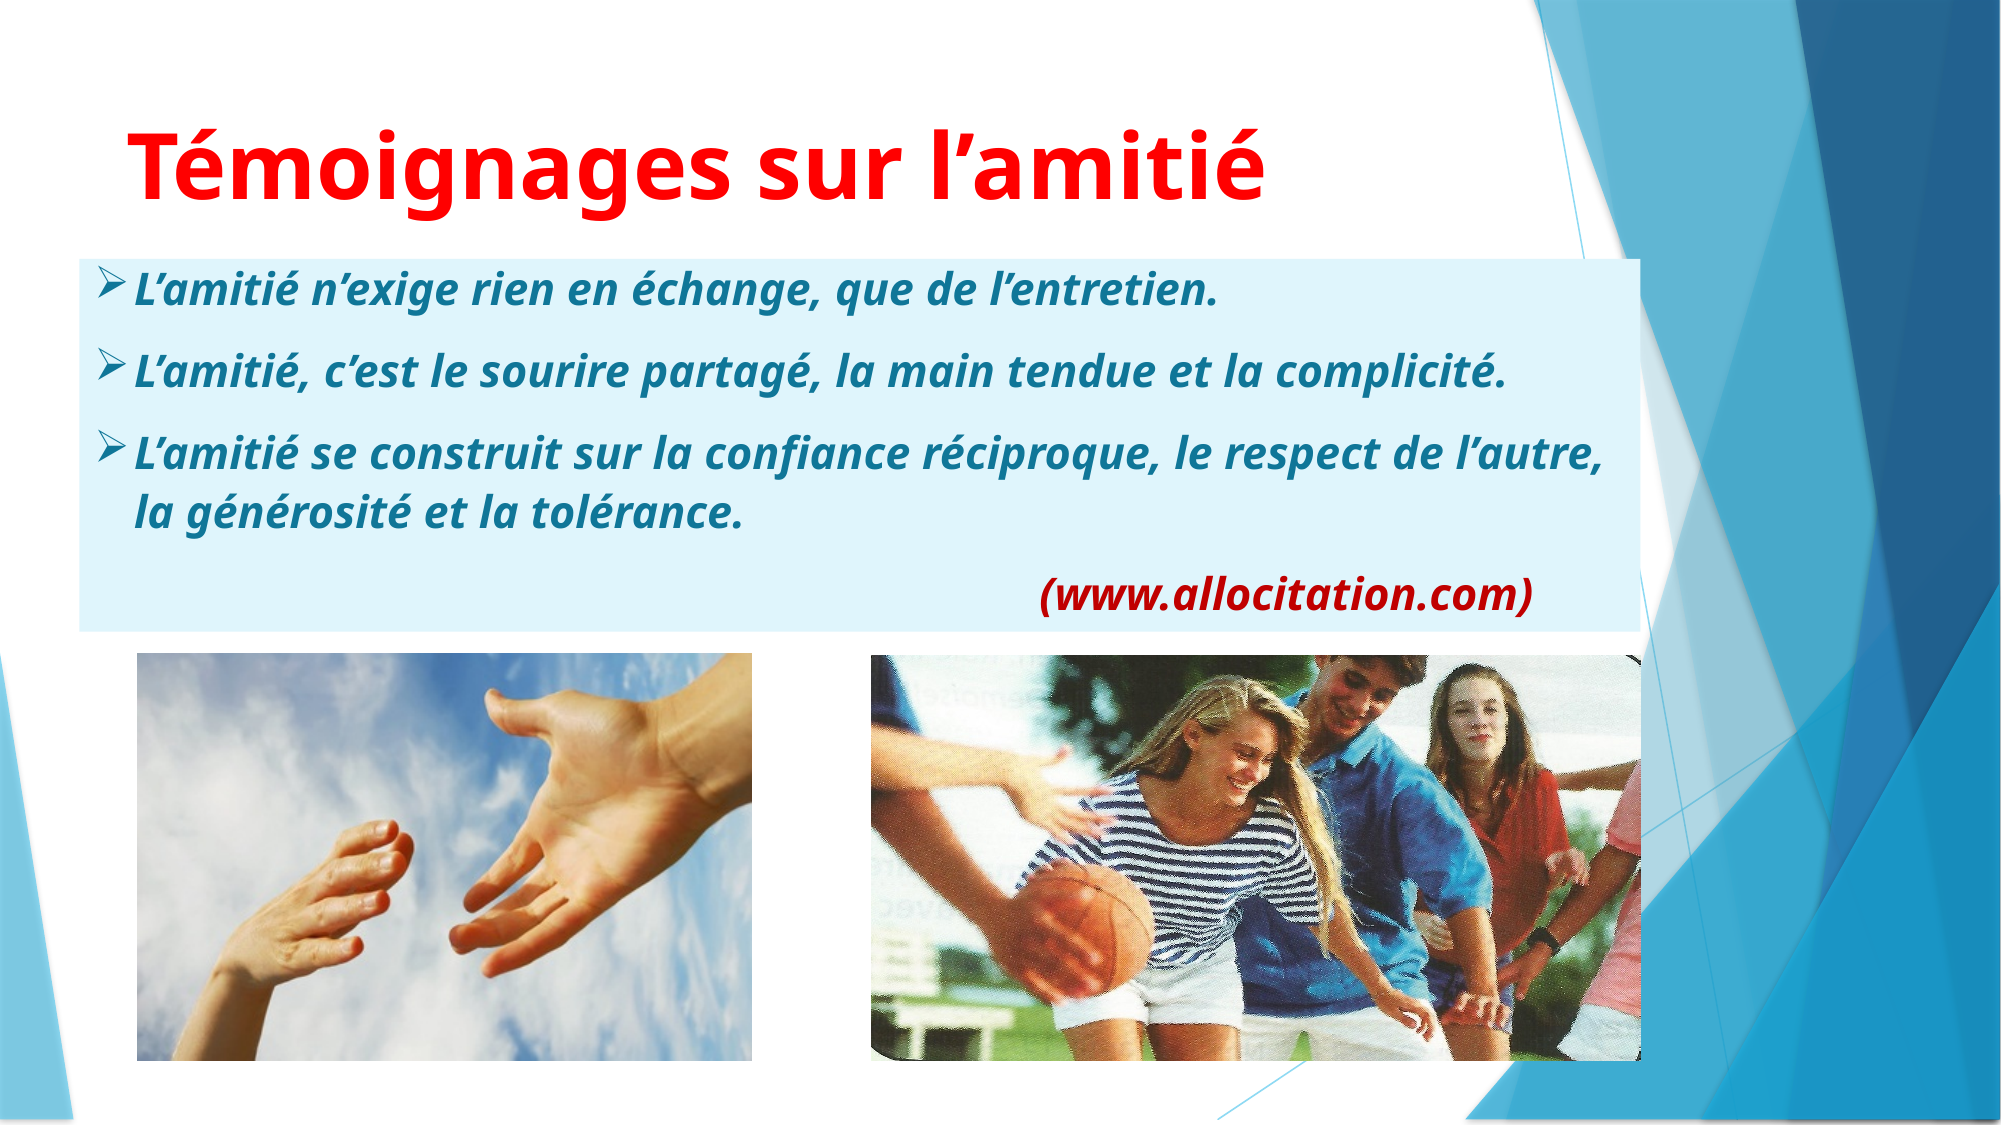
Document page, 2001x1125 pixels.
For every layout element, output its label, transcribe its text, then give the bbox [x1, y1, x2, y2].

picture [136, 652, 753, 1062]
text_box L’amitié n’exige rien en échange, que de l’entretien. L’amitié, c’est le sourire partagé, la main tendue et la complicité. L’amitié se construit sur la confiance réciproque, le respect de l’autre, la générosité et la tolérance. (www.allocitation.com) [79, 258, 1641, 632]
picture [870, 654, 1641, 1062]
title Témoignages sur l’amitié [111, 99, 1861, 317]
text_box [0, 0, 2000, 75]
